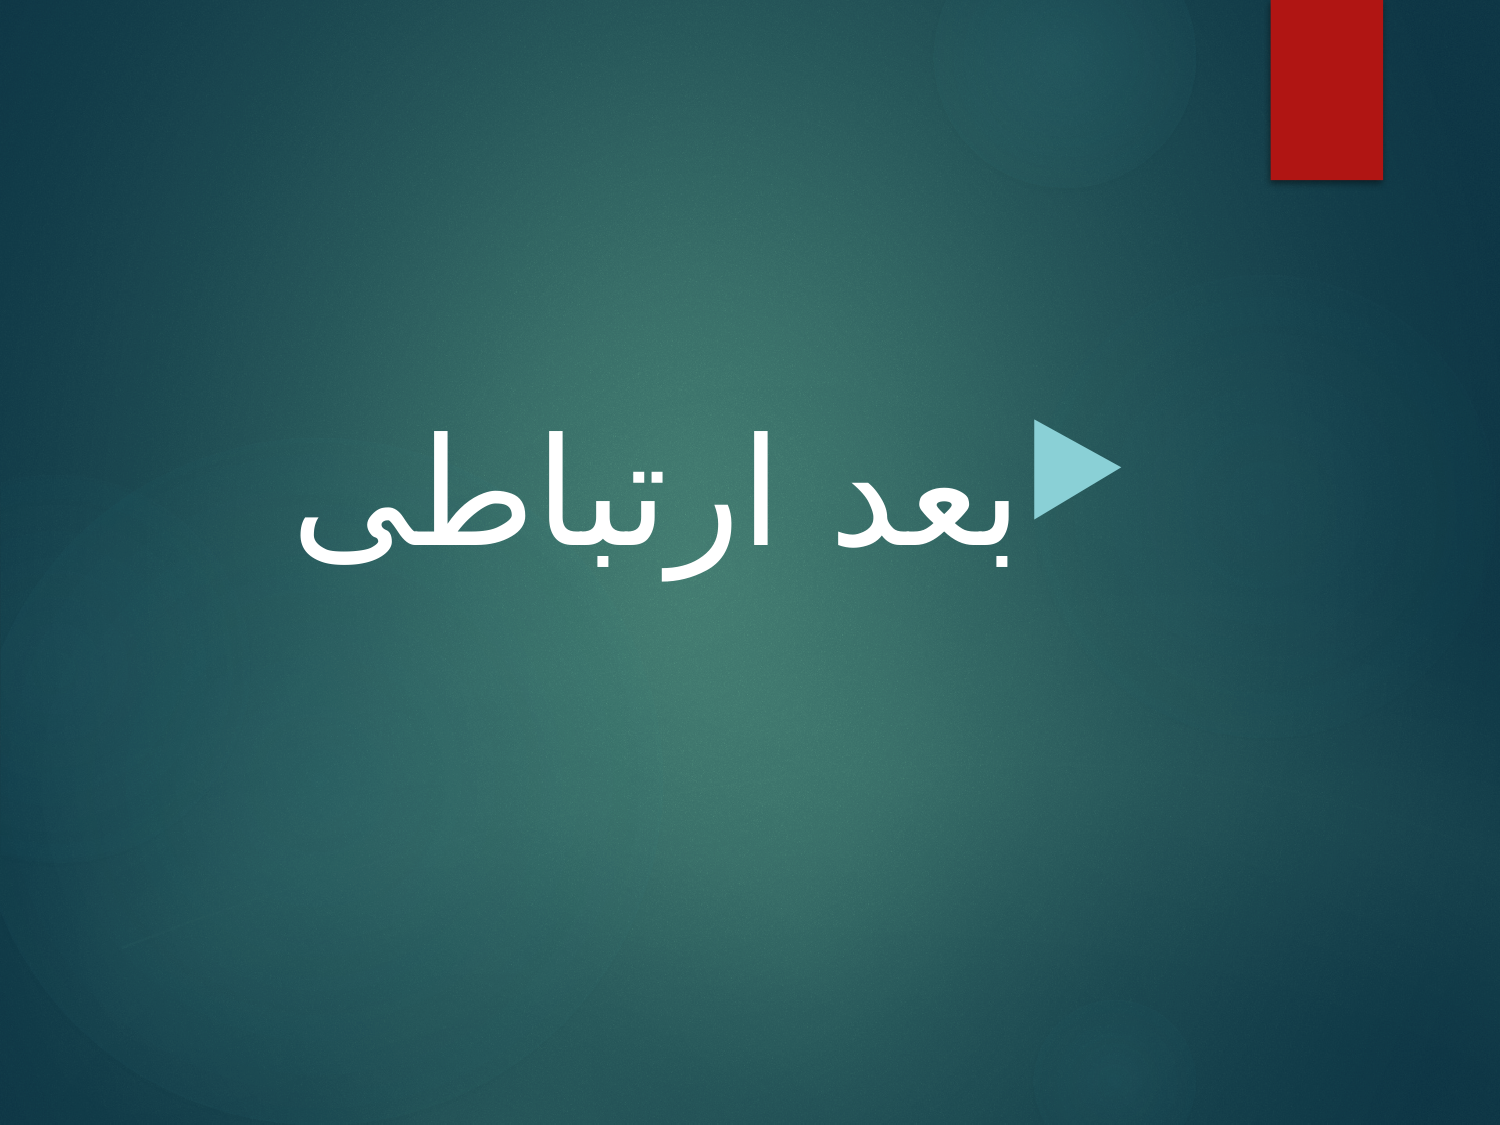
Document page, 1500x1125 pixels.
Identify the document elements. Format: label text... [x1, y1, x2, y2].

list بعد ارتباطی [162, 387, 1264, 1076]
